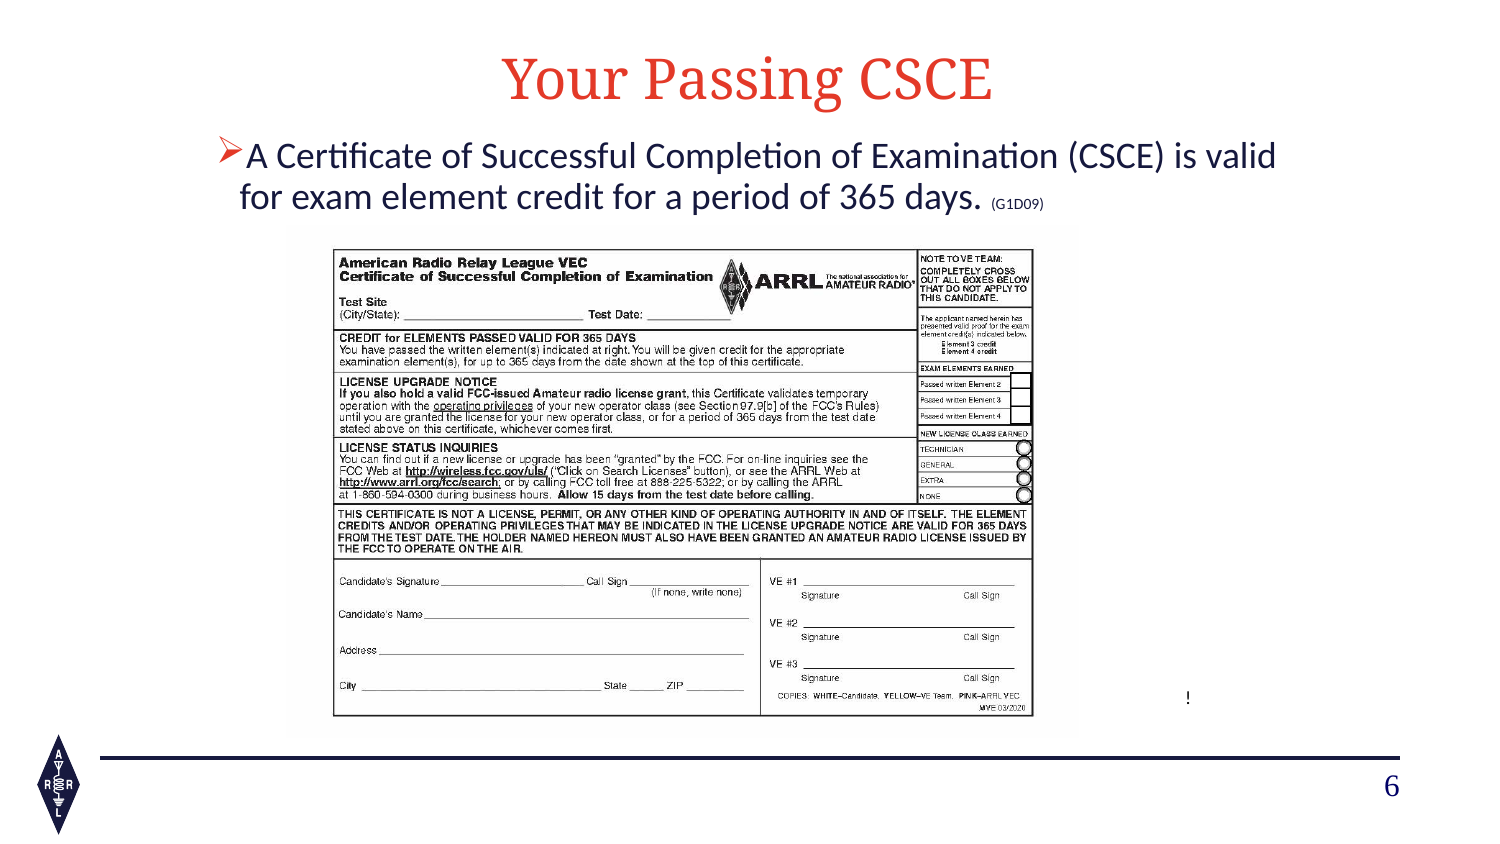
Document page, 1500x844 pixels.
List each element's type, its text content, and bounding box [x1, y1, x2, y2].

slide_number 6 [1302, 761, 1400, 807]
picture [286, 225, 1079, 738]
list A Certificate of Successful Completion of Examination (CSCE) is valid for exam element credit for a period of 365 days. (G1D09) [216, 130, 1280, 770]
title Your Passing CSCE [101, 44, 1395, 145]
text_box ! [1079, 678, 1389, 716]
picture [37, 734, 80, 835]
